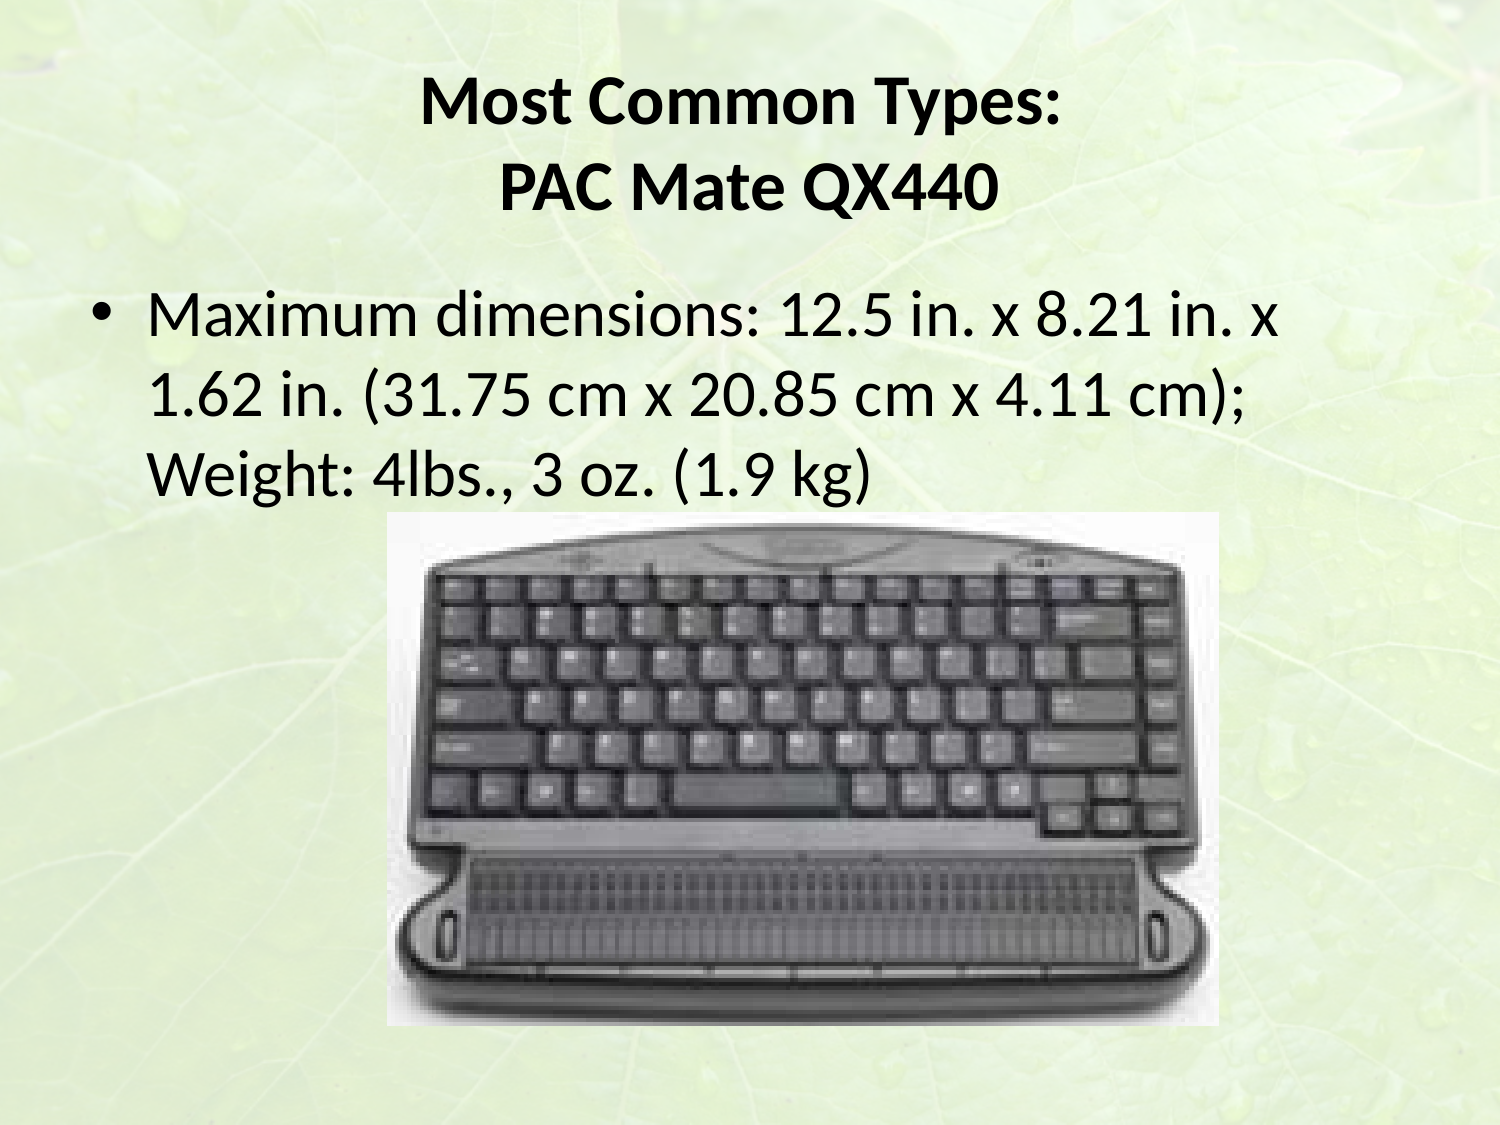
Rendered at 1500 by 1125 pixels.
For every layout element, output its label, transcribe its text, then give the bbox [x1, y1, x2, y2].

list Maximum dimensions: 12.5 in. x 8.21 in. x 1.62 in. (31.75 cm x 20.85 cm x 4.11 cm); Weight: 4lbs., 3 oz. (1.9 kg) [75, 262, 1425, 1005]
picture [387, 512, 1219, 1026]
title Most Common Types: PAC Mate QX440 [75, 45, 1425, 233]
